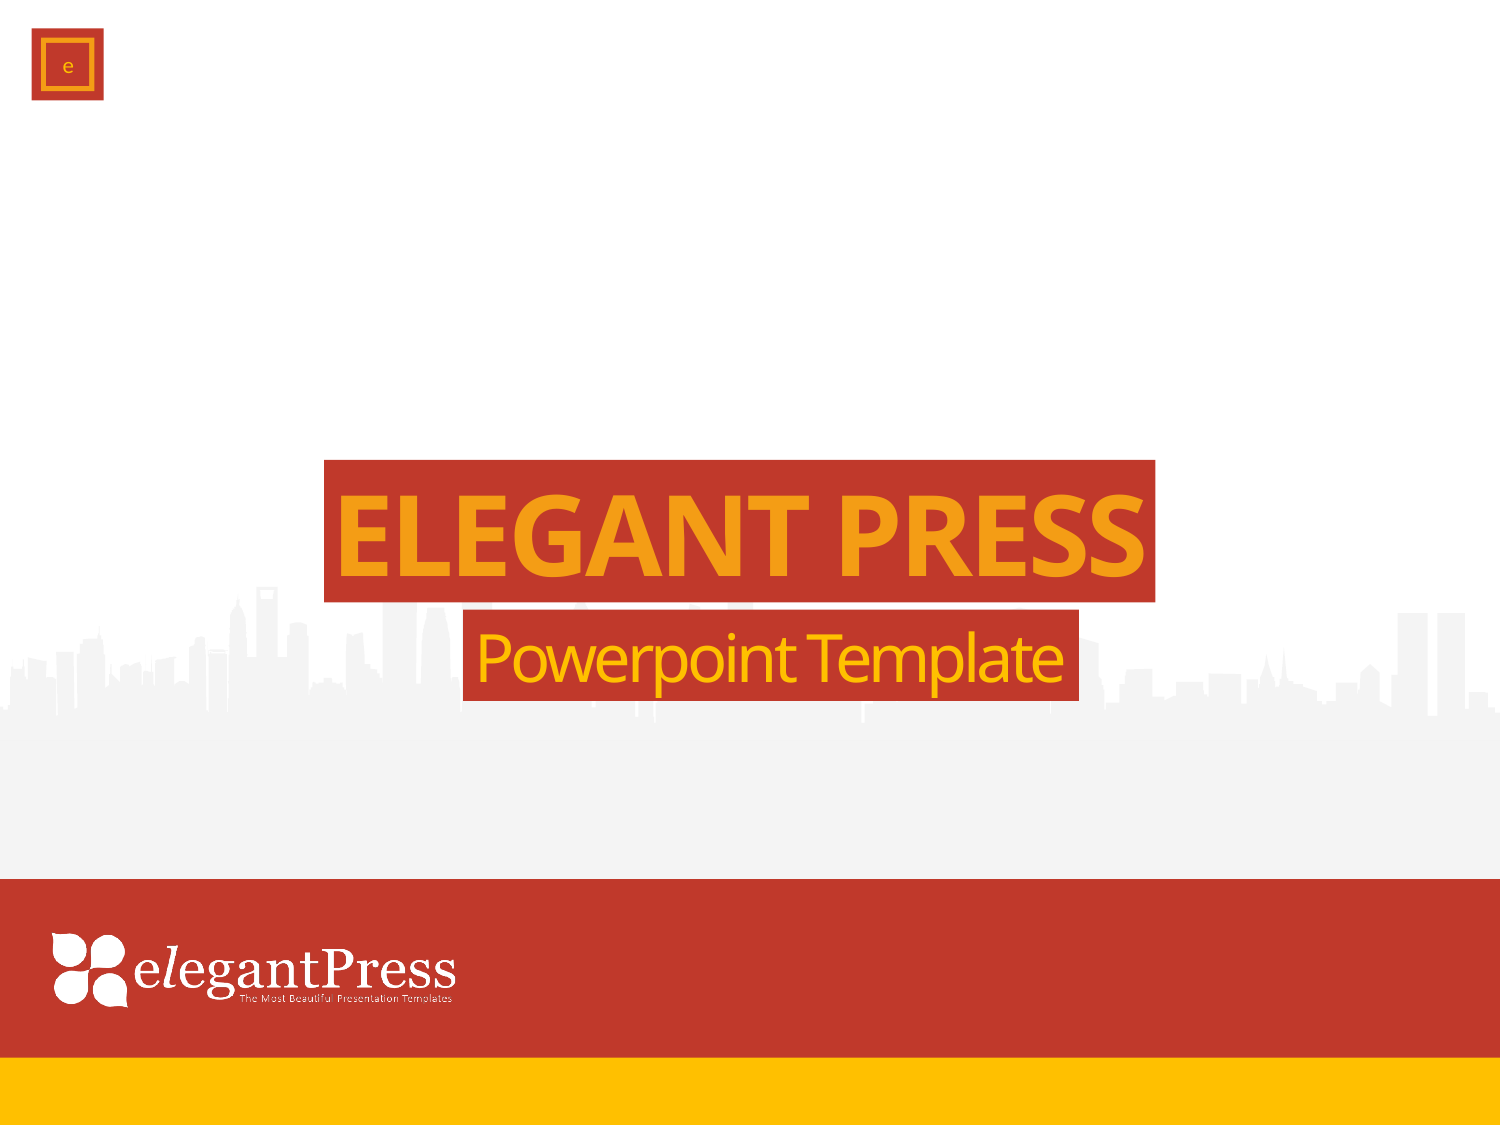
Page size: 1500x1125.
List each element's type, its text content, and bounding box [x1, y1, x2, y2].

picture [43, 924, 460, 1018]
text_box Powerpoint Template [463, 609, 1079, 701]
text_box ELEGANT PRESS [324, 459, 1156, 603]
